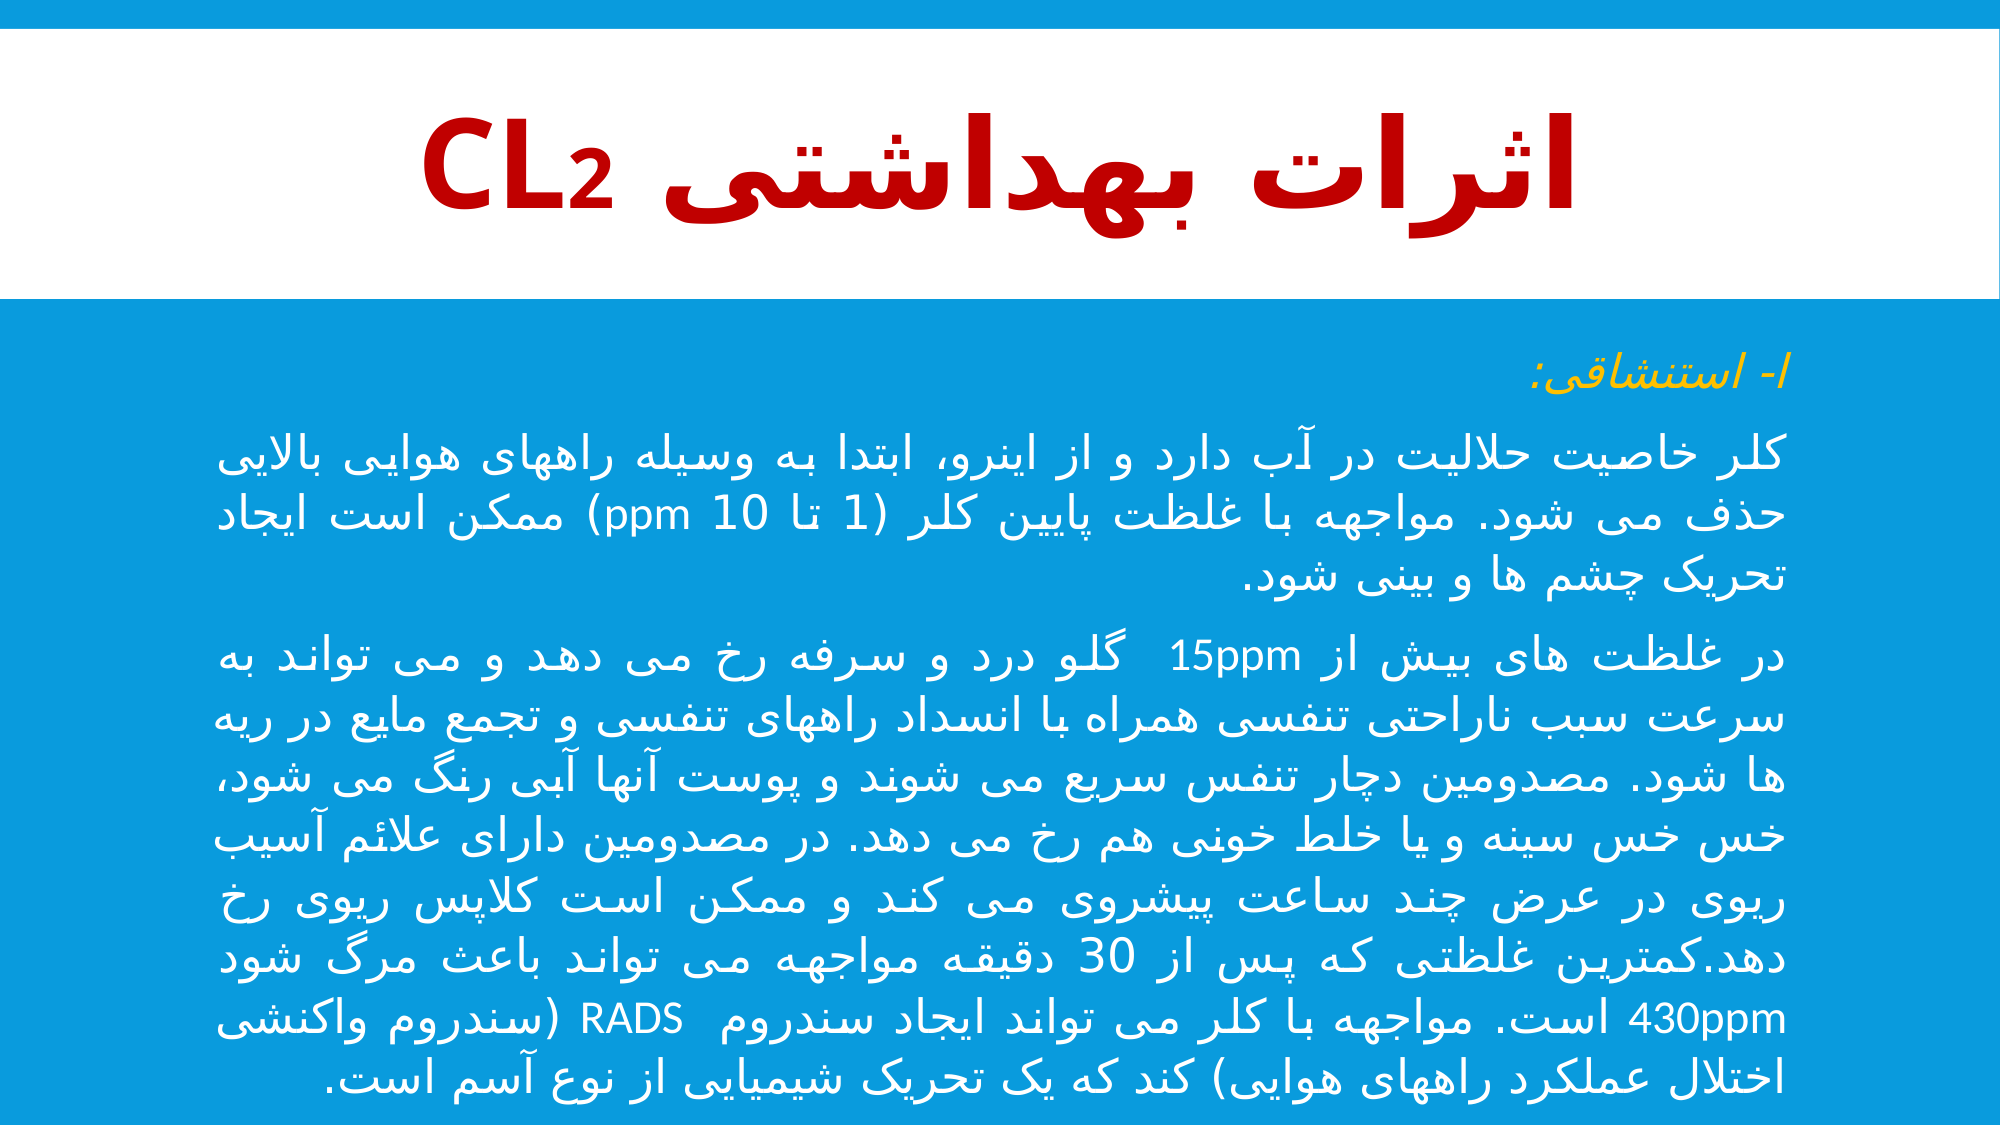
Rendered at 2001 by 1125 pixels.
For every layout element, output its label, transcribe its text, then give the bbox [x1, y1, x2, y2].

title اثرات بهداشتی Cl2 [197, 46, 1803, 295]
list ا- استنشاقی: کلر خاصیت حلالیت در آب دارد و از اینرو، ابتدا به وسیله راههای هوایی بالایی حذف می شود. مواجهه با غلظت پایین کلر (1 تا 10 ppm) ممکن است ایجاد تحریک چشم ها و بینی شود. در غلظت های بیش از 15ppm گلو درد و سرفه رخ می دهد و می تواند به سرعت سبب ناراحتی تنفسی همراه با انسداد راههای تنفسی و تجمع مایع در ریه ها شود. مصدومین دچار تنفس سریع می شوند و پوست آنها آبی رنگ می شود، خس خس سینه و یا خلط خونی هم رخ می دهد. در مصدومین دارای علائم آسیب ریوی در عرض چند ساعت پیشروی می کند و ممکن است کلاپس ریوی رخ دهد.کمترین غلظتی که پس از 30 دقیقه مواجهه می تواند باعث مرگ شود 430ppm است. مواجهه با کلر می تواند ایجاد سندروم RADS (سندروم واکنشی اختلال عملکرد راههای هوایی) کند که یک تحریک شیمیایی از نوع آسم است. [197, 329, 1803, 1125]
